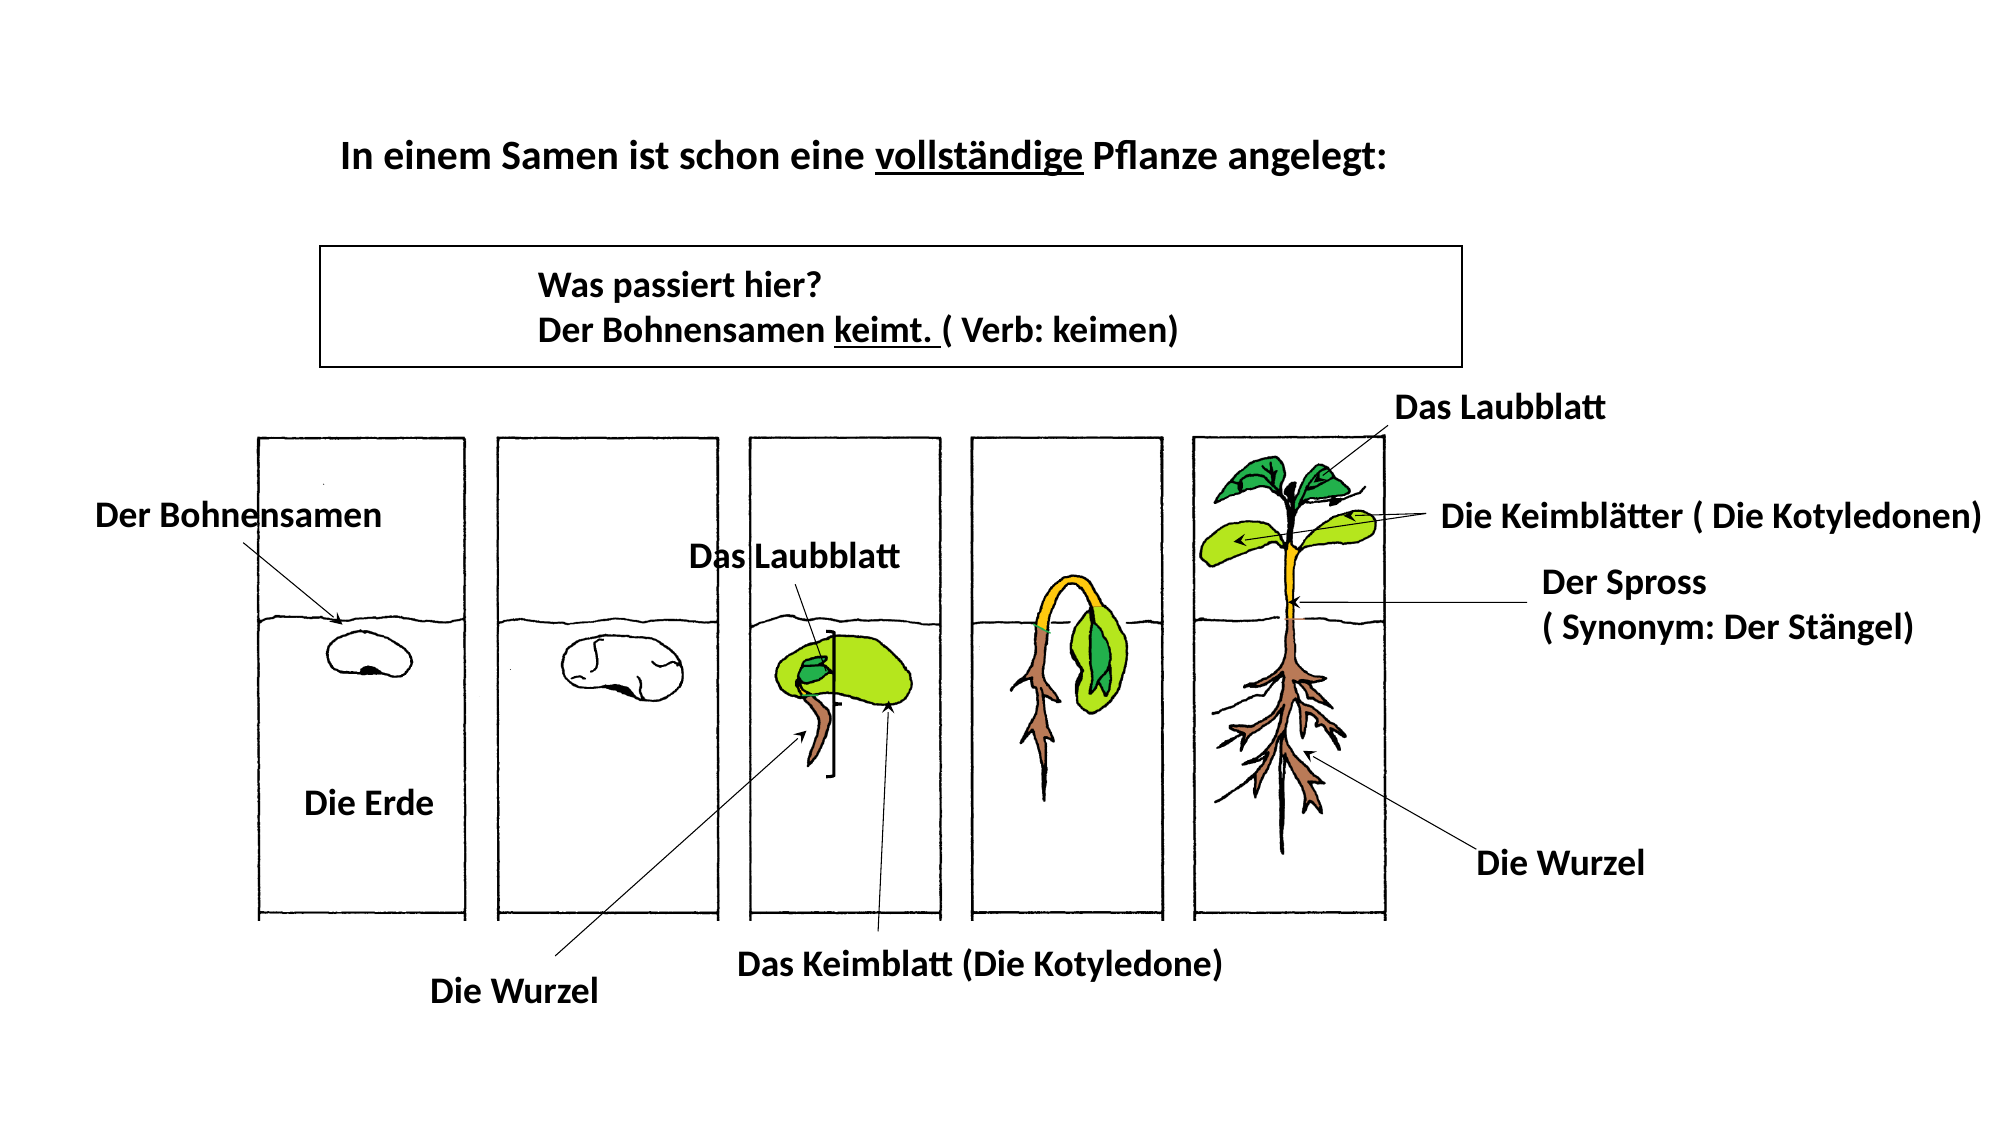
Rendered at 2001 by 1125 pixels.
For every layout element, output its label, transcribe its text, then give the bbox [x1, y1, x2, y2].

text_box Der Bohnensamen [80, 482, 224, 543]
text_box Das Laubblatt [1379, 374, 1701, 435]
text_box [1313, 425, 1388, 483]
text_box In einem Samen ist schon eine vollständige Pflanze angelegt: [325, 120, 1403, 185]
picture [224, 421, 1428, 921]
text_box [1303, 750, 1477, 850]
text_box [319, 245, 1463, 368]
text_box Der Spross ( Synonym: Der Stängel) [1527, 550, 2000, 655]
text_box Die Wurzel [1461, 831, 1783, 891]
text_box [243, 543, 343, 625]
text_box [1233, 513, 1427, 542]
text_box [555, 730, 807, 956]
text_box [795, 584, 827, 672]
text_box Die Keimblätter ( Die Kotyledonen) [1428, 483, 2000, 544]
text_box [878, 700, 889, 932]
text_box Das Keimblatt (Die Kotyledone) [722, 931, 1280, 992]
text_box Die Wurzel [415, 959, 737, 1019]
text_box Was passiert hier? Der Bohnensamen keimt. ( Verb: keimen) [523, 252, 1195, 358]
